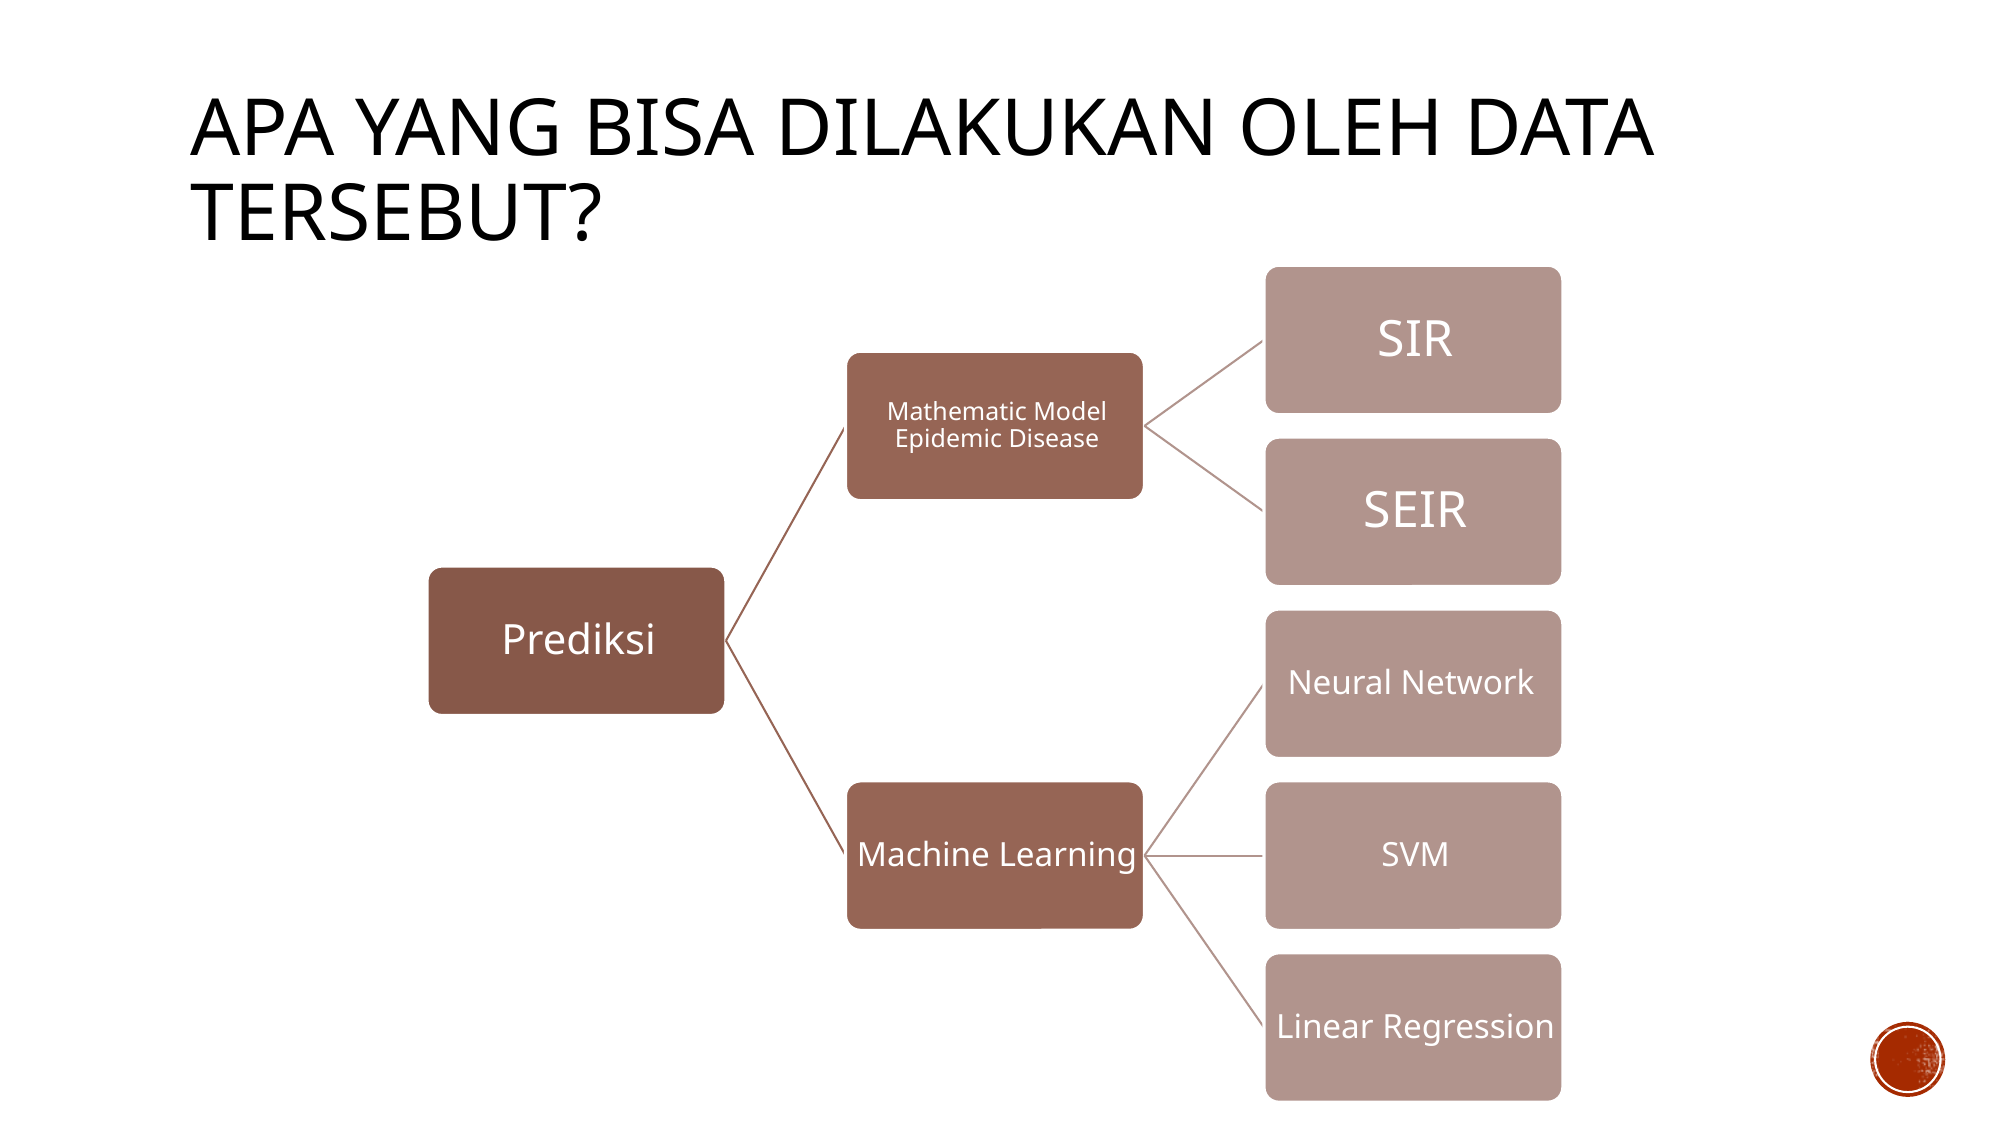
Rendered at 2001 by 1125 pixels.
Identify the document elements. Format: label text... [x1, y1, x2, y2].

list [62, 266, 1933, 1100]
title Apa yang Bisa dilakukan oleh data tersebut? [175, 79, 1826, 264]
